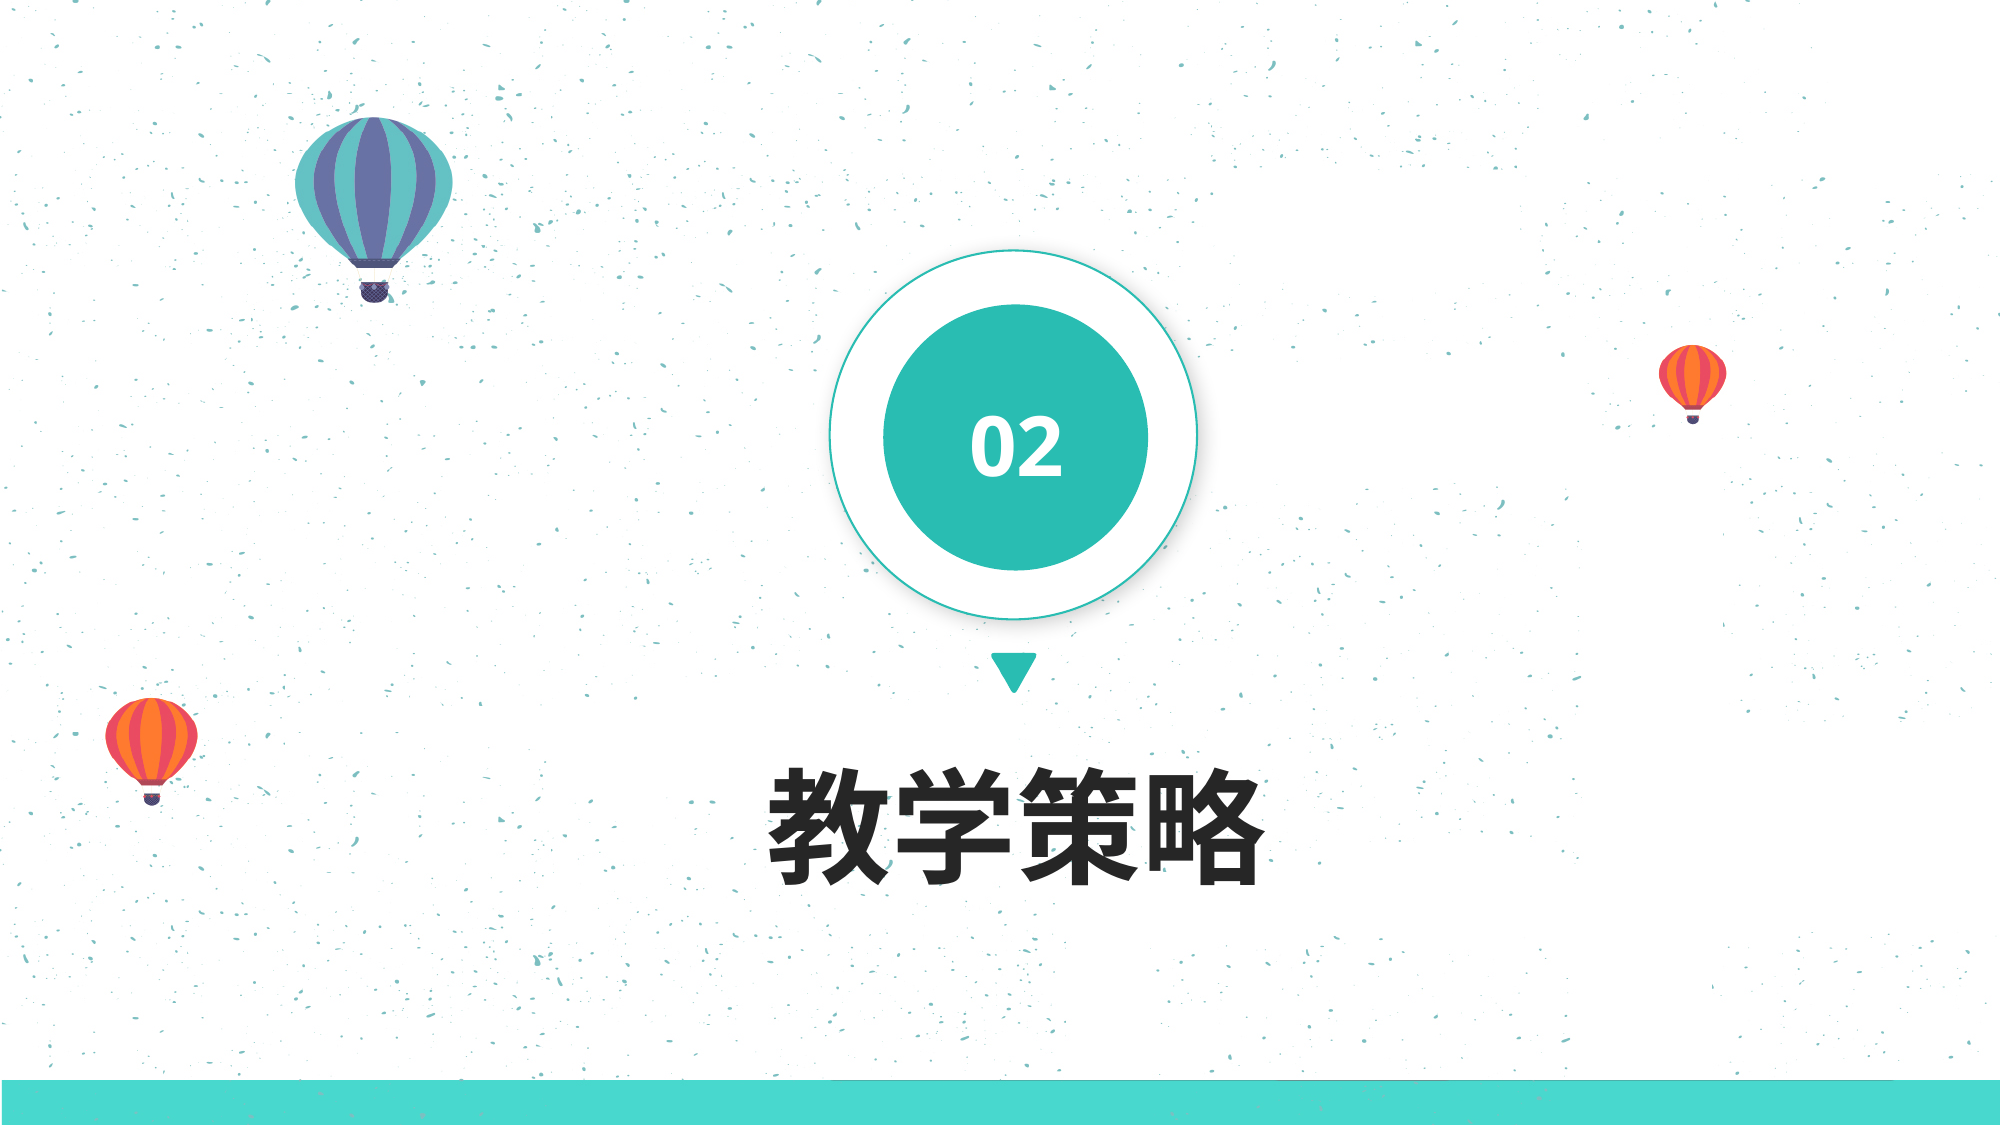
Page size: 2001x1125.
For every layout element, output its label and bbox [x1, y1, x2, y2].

picture [0, 0, 2000, 1125]
text_box [702, 250, 1331, 910]
